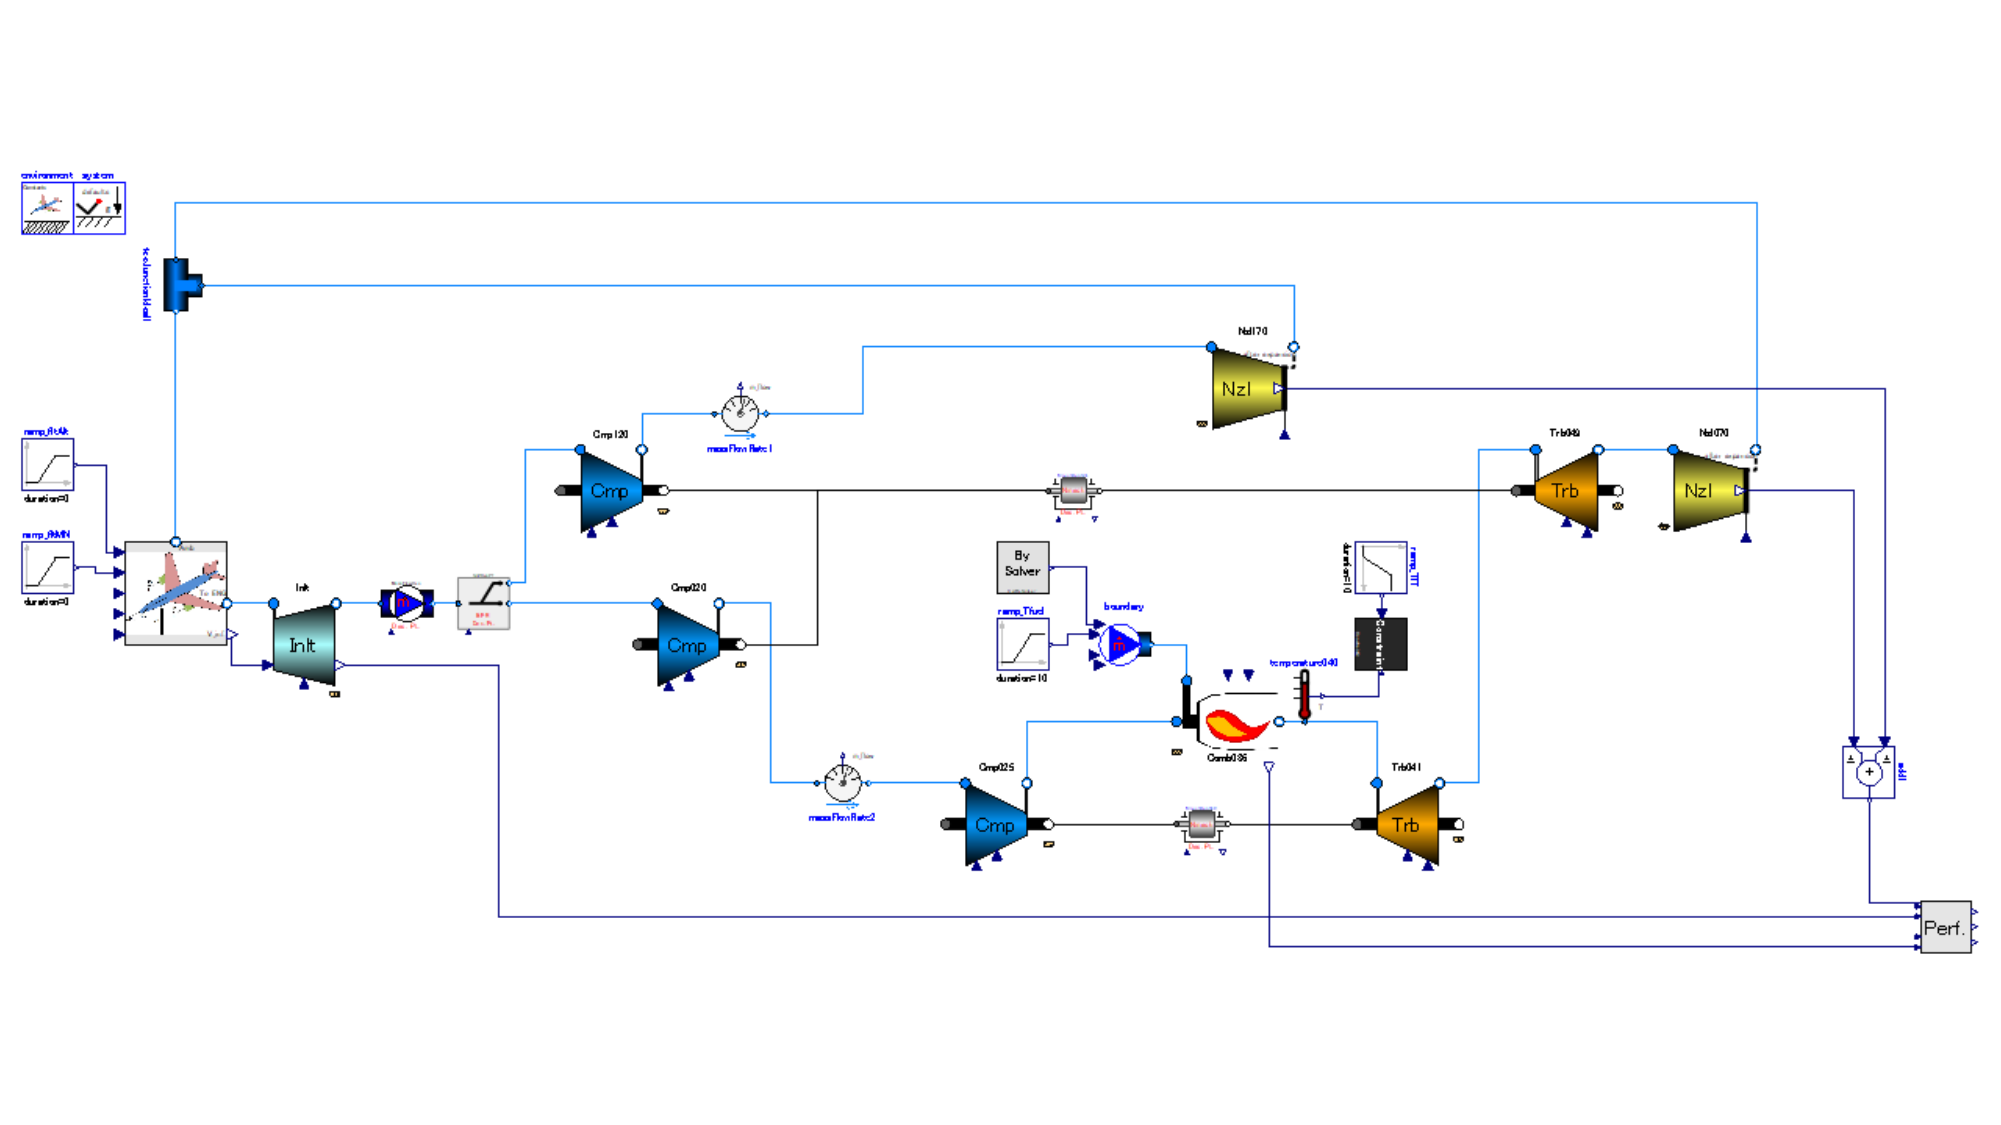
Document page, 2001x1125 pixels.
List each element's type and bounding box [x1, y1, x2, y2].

picture [9, 156, 1991, 968]
